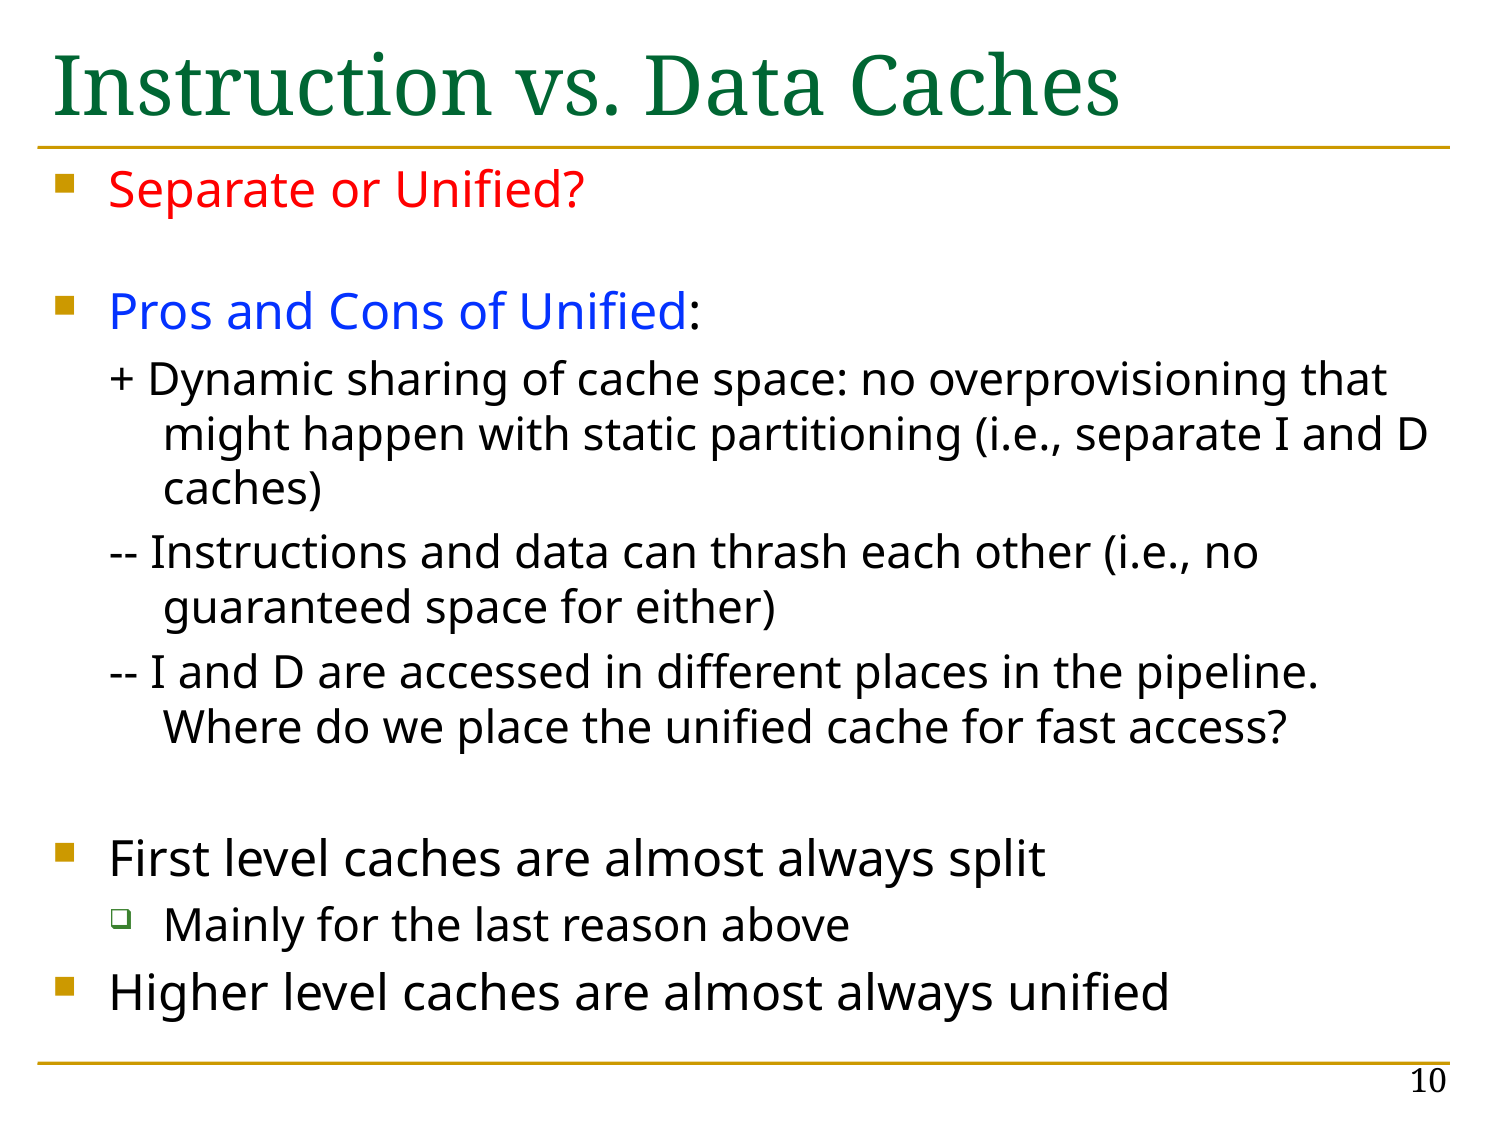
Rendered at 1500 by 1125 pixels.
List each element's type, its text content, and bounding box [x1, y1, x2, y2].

list Separate or Unified? Pros and Cons of Unified: + Dynamic sharing of cache space: no overprovisioning that might happen with static partitioning (i.e., separate I and D caches) -- Instructions and data can thrash each other (i.e., no guaranteed space for either) -- I and D are accessed in different places in the pipeline. Where do we place the unified cache for fast access? First level caches are almost always split Mainly for the last reason above Higher level caches are almost always unified [37, 149, 1450, 1063]
slide_number 10 [1111, 1036, 1462, 1112]
title Instruction vs. Data Caches [37, 24, 1450, 149]
